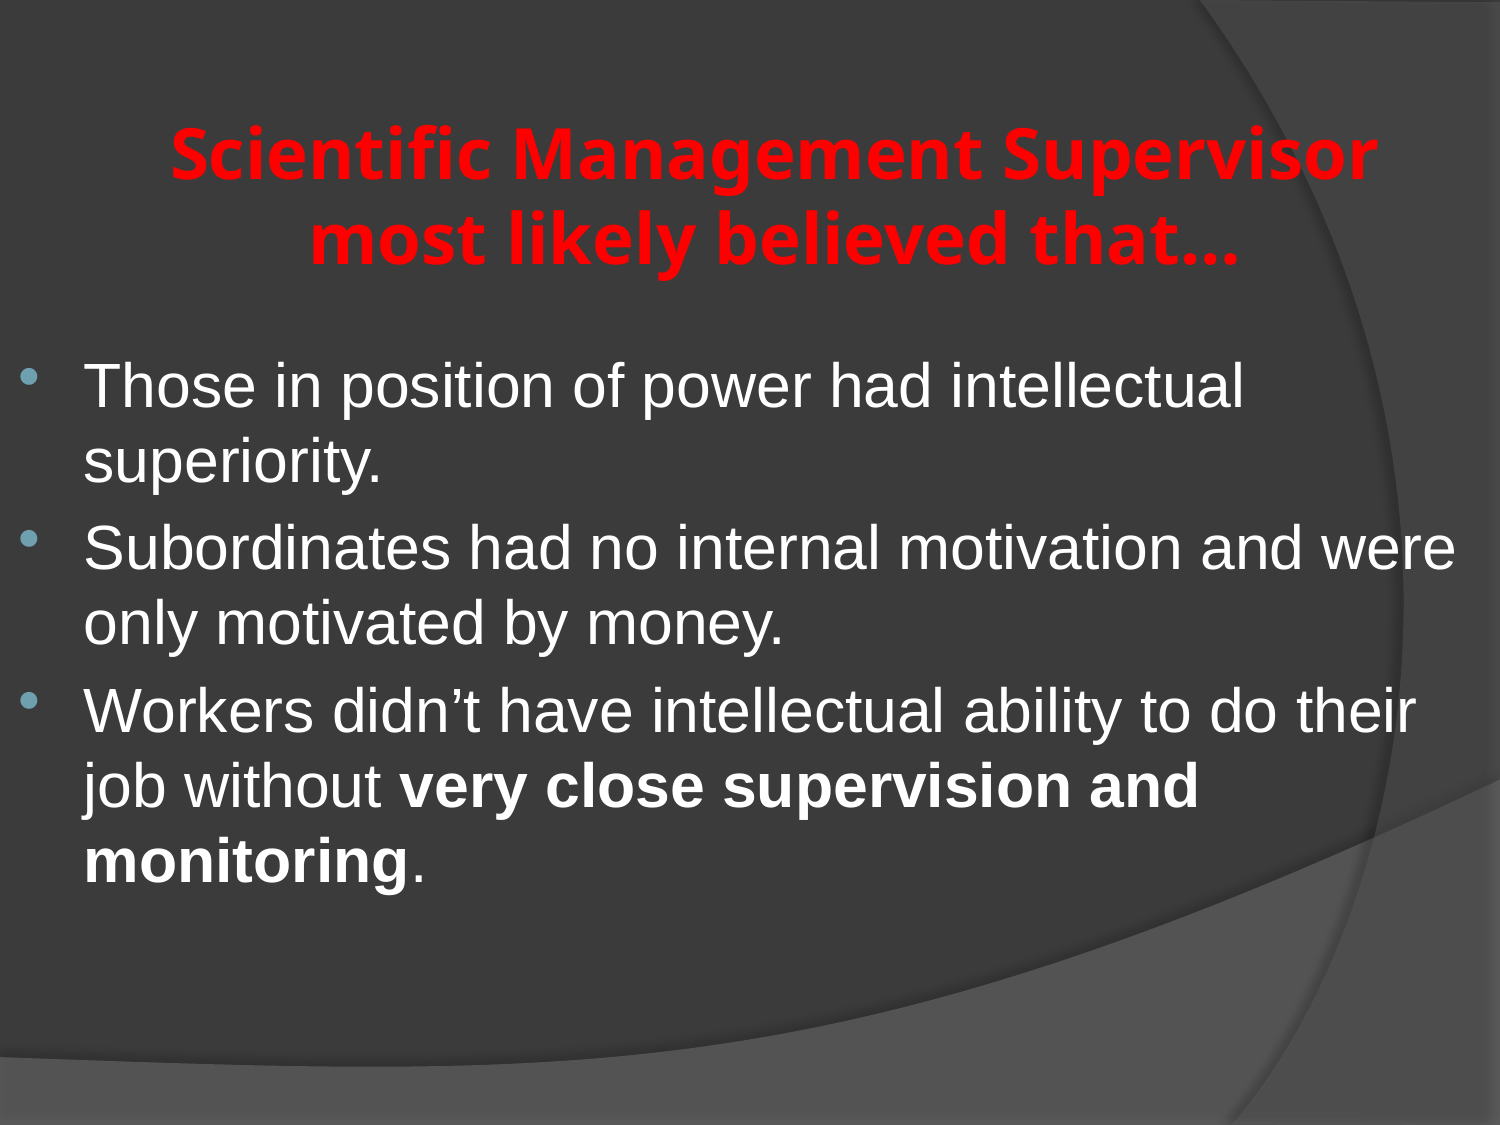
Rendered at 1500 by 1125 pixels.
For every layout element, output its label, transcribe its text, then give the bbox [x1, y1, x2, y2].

list Those in position of power had intellectual superiority. Subordinates had no internal motivation and were only motivated by money. Workers didn’t have intellectual ability to do their job without very close supervision and monitoring. [0, 337, 1500, 1080]
title Scientific Management Supervisor most likely believed that… [75, 99, 1475, 288]
